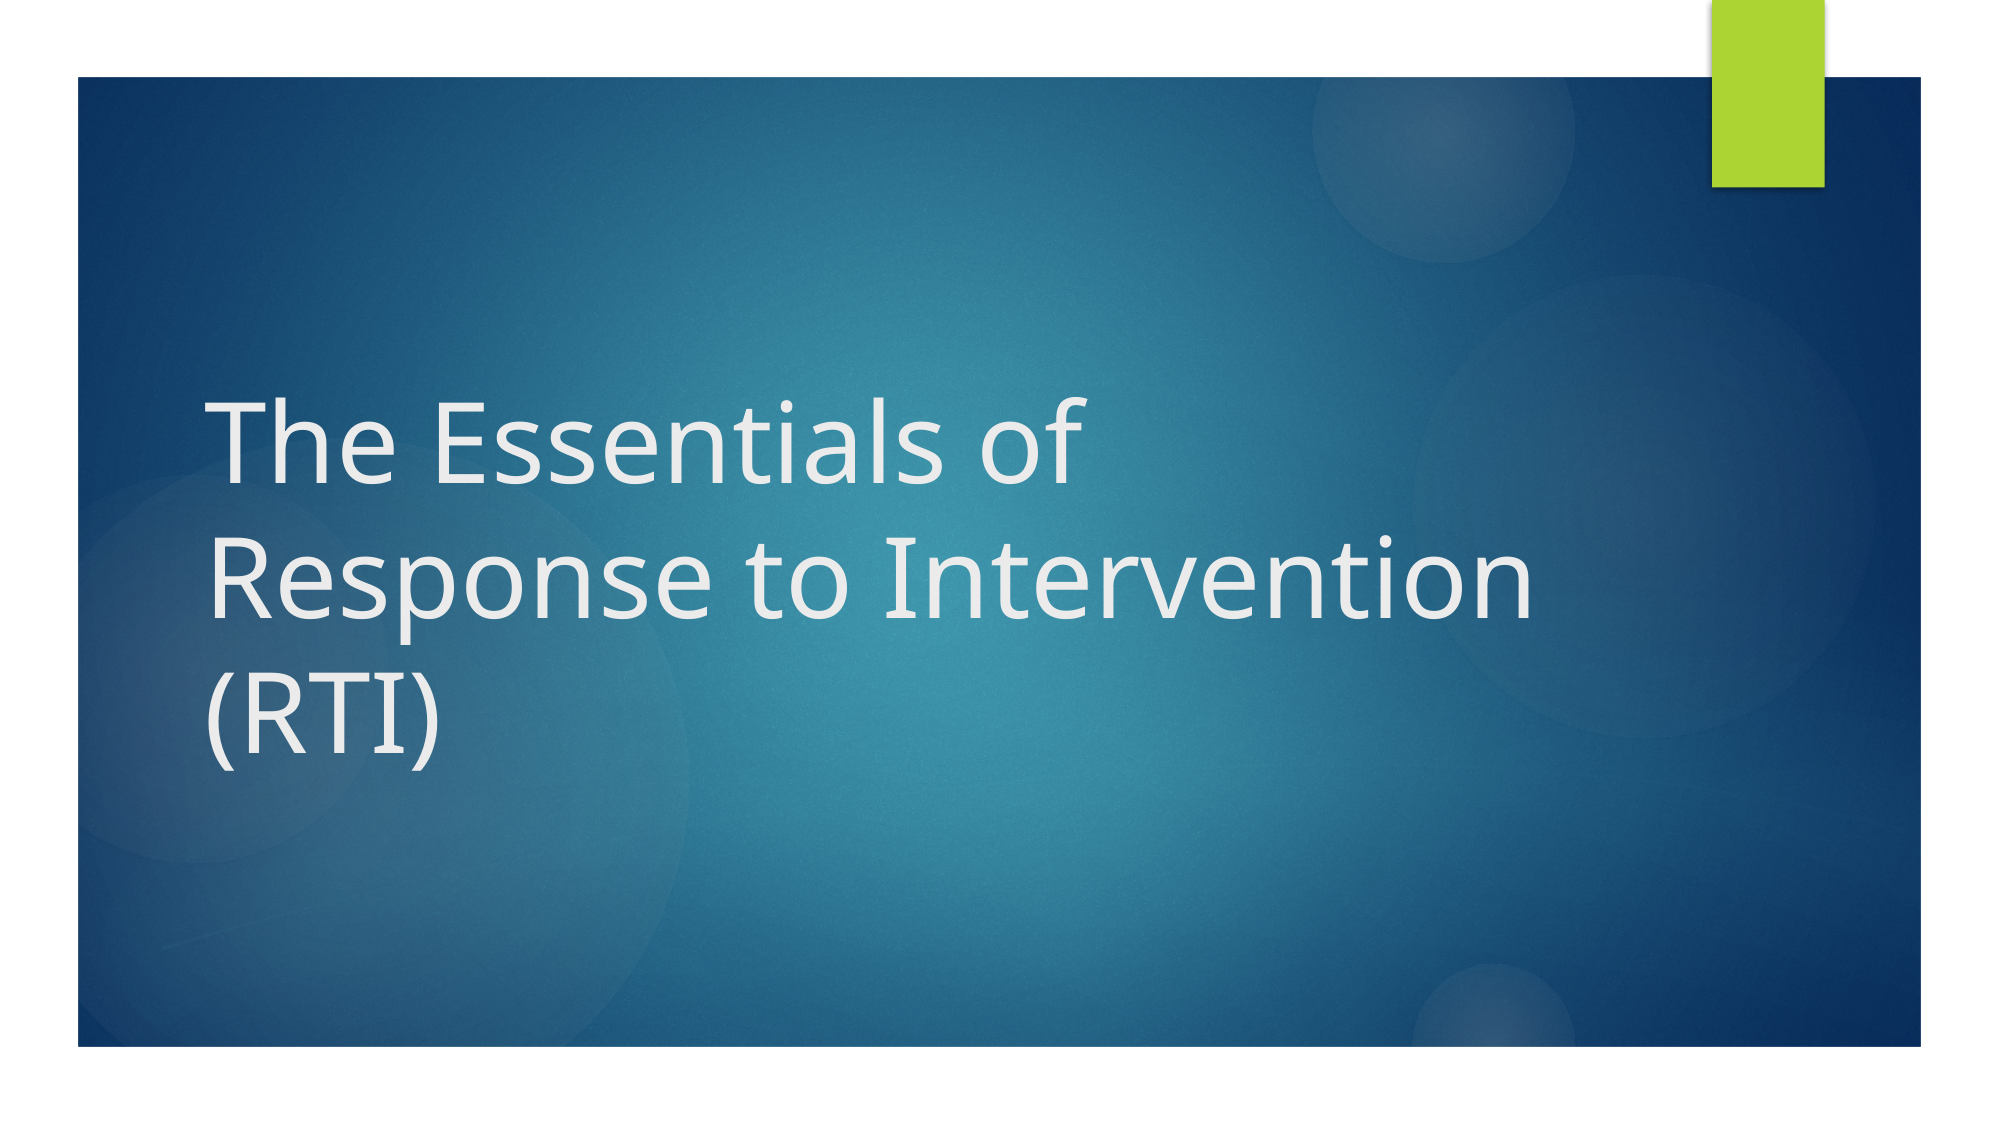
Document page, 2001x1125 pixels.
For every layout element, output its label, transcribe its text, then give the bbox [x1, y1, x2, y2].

title The Essentials of Response to Intervention (RTI) [189, 344, 1638, 784]
